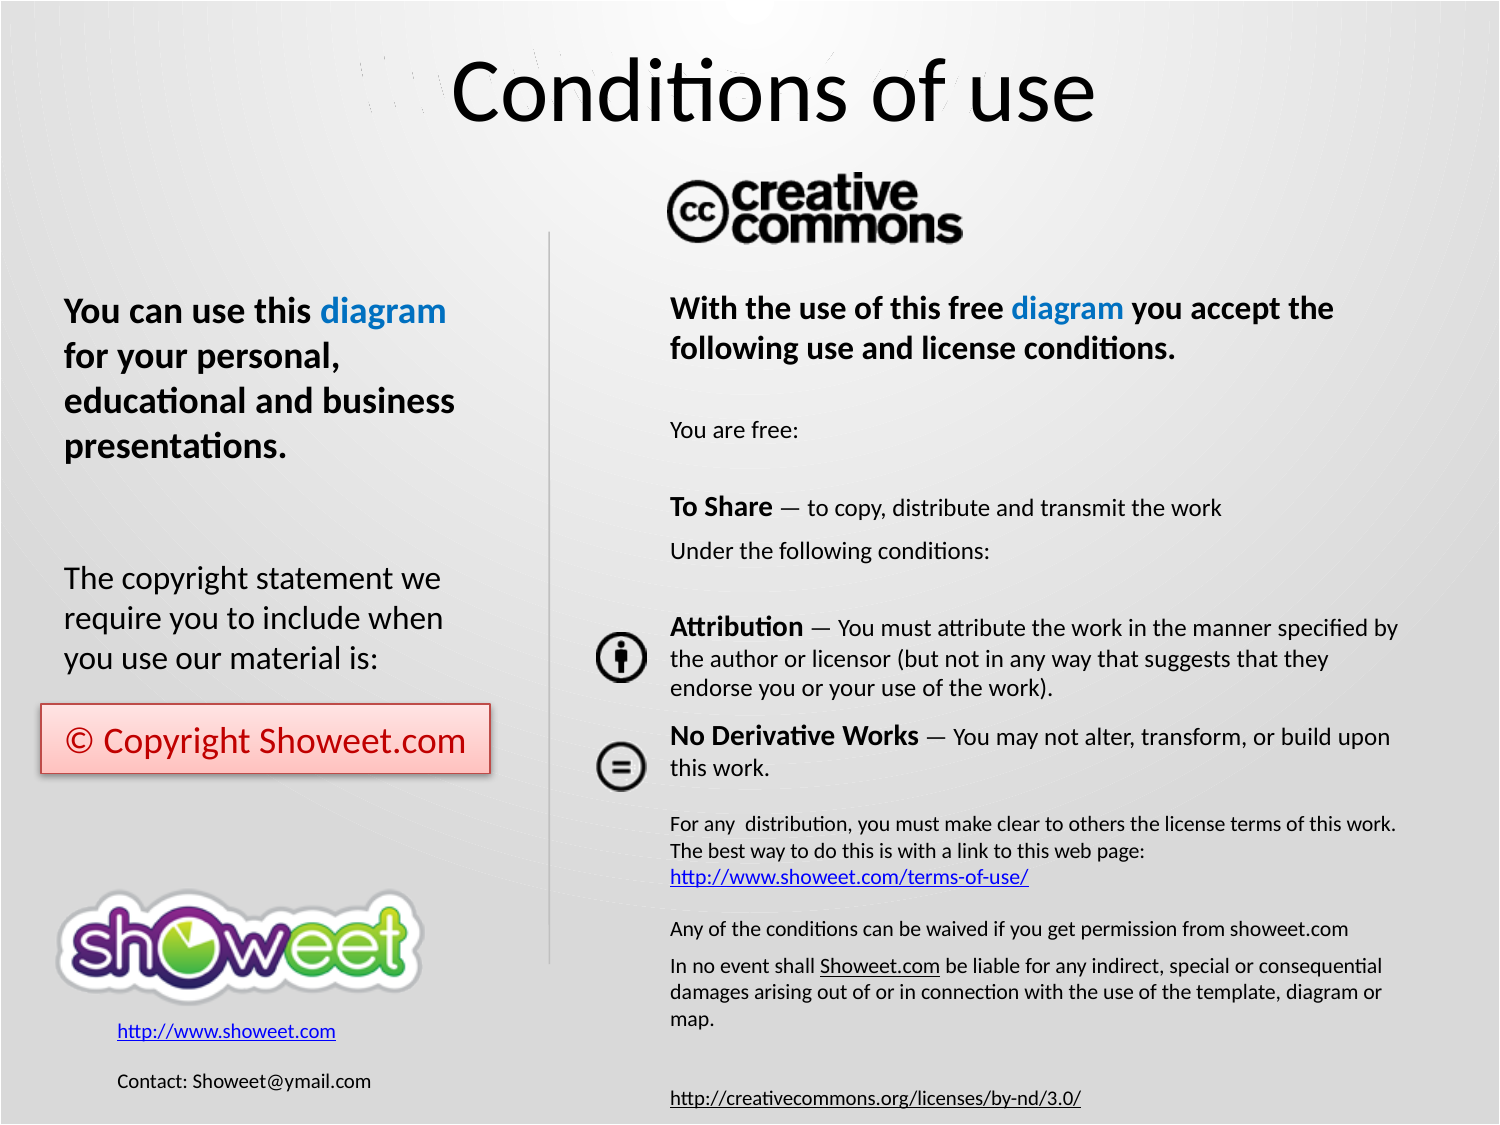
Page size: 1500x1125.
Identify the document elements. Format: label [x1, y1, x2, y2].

picture [50, 884, 433, 1044]
picture [596, 741, 647, 792]
picture [596, 632, 647, 684]
text_box [0, 0, 1500, 1125]
picture [666, 172, 963, 245]
